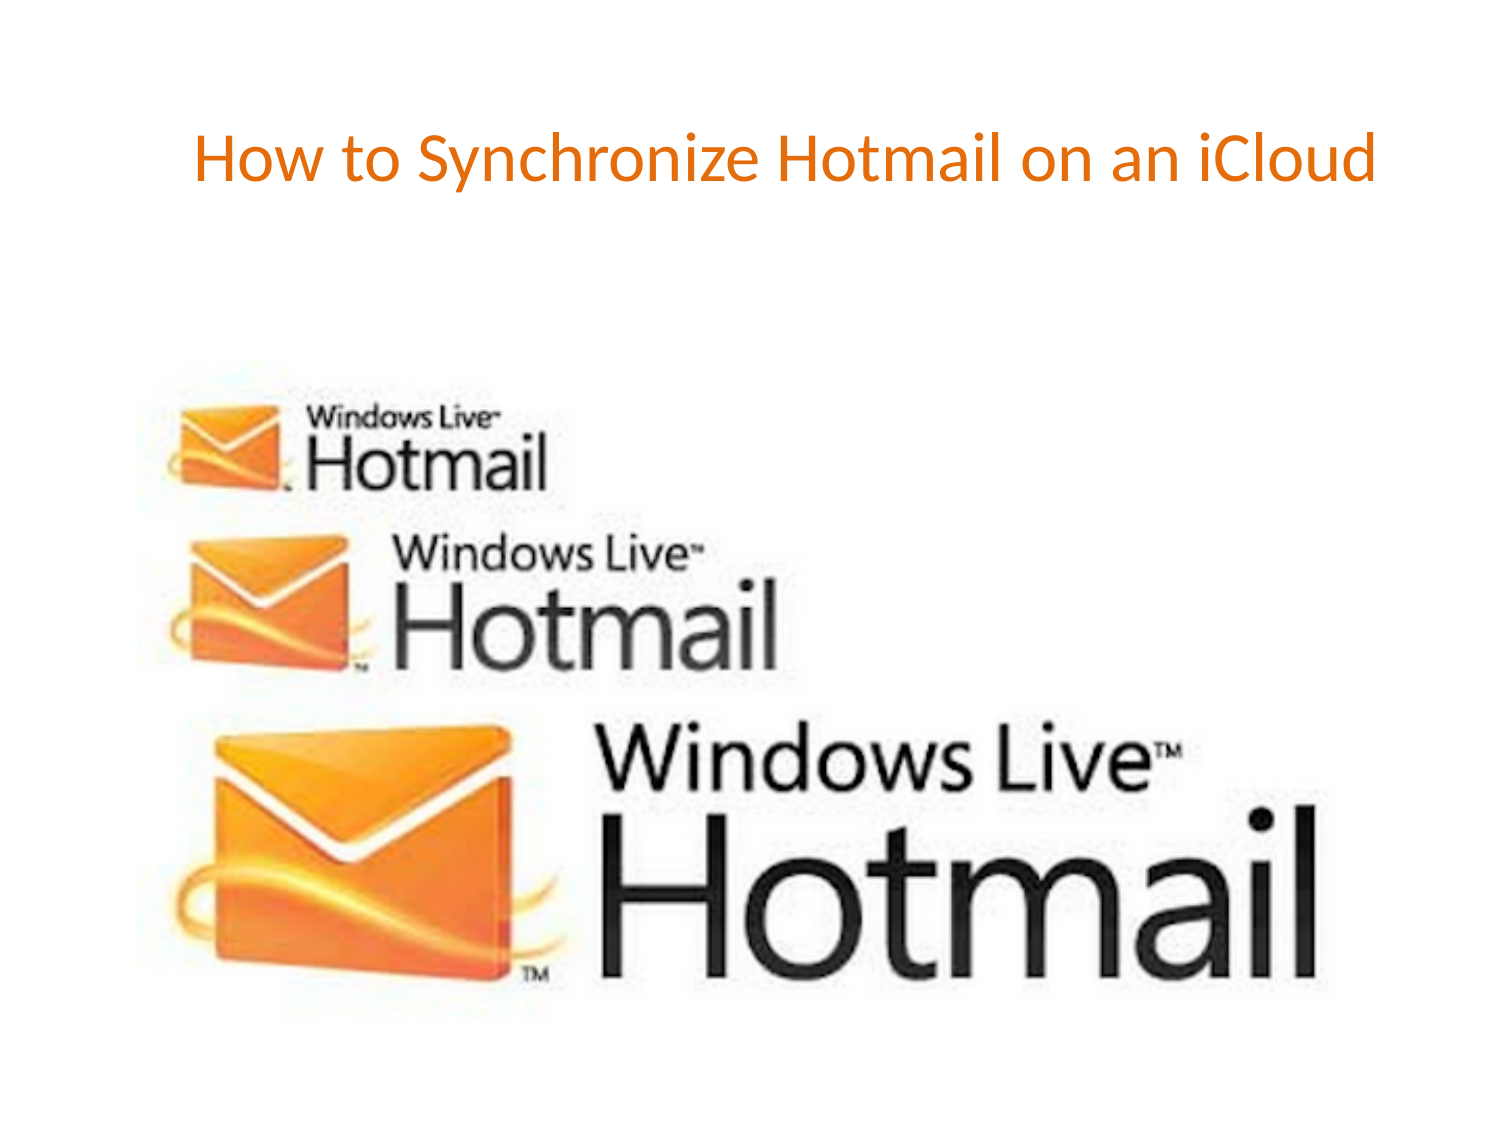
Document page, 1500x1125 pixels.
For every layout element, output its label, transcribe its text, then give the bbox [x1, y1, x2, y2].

title How to Synchronize Hotmail on an iCloud [150, 75, 1425, 317]
picture [112, 337, 1394, 1053]
